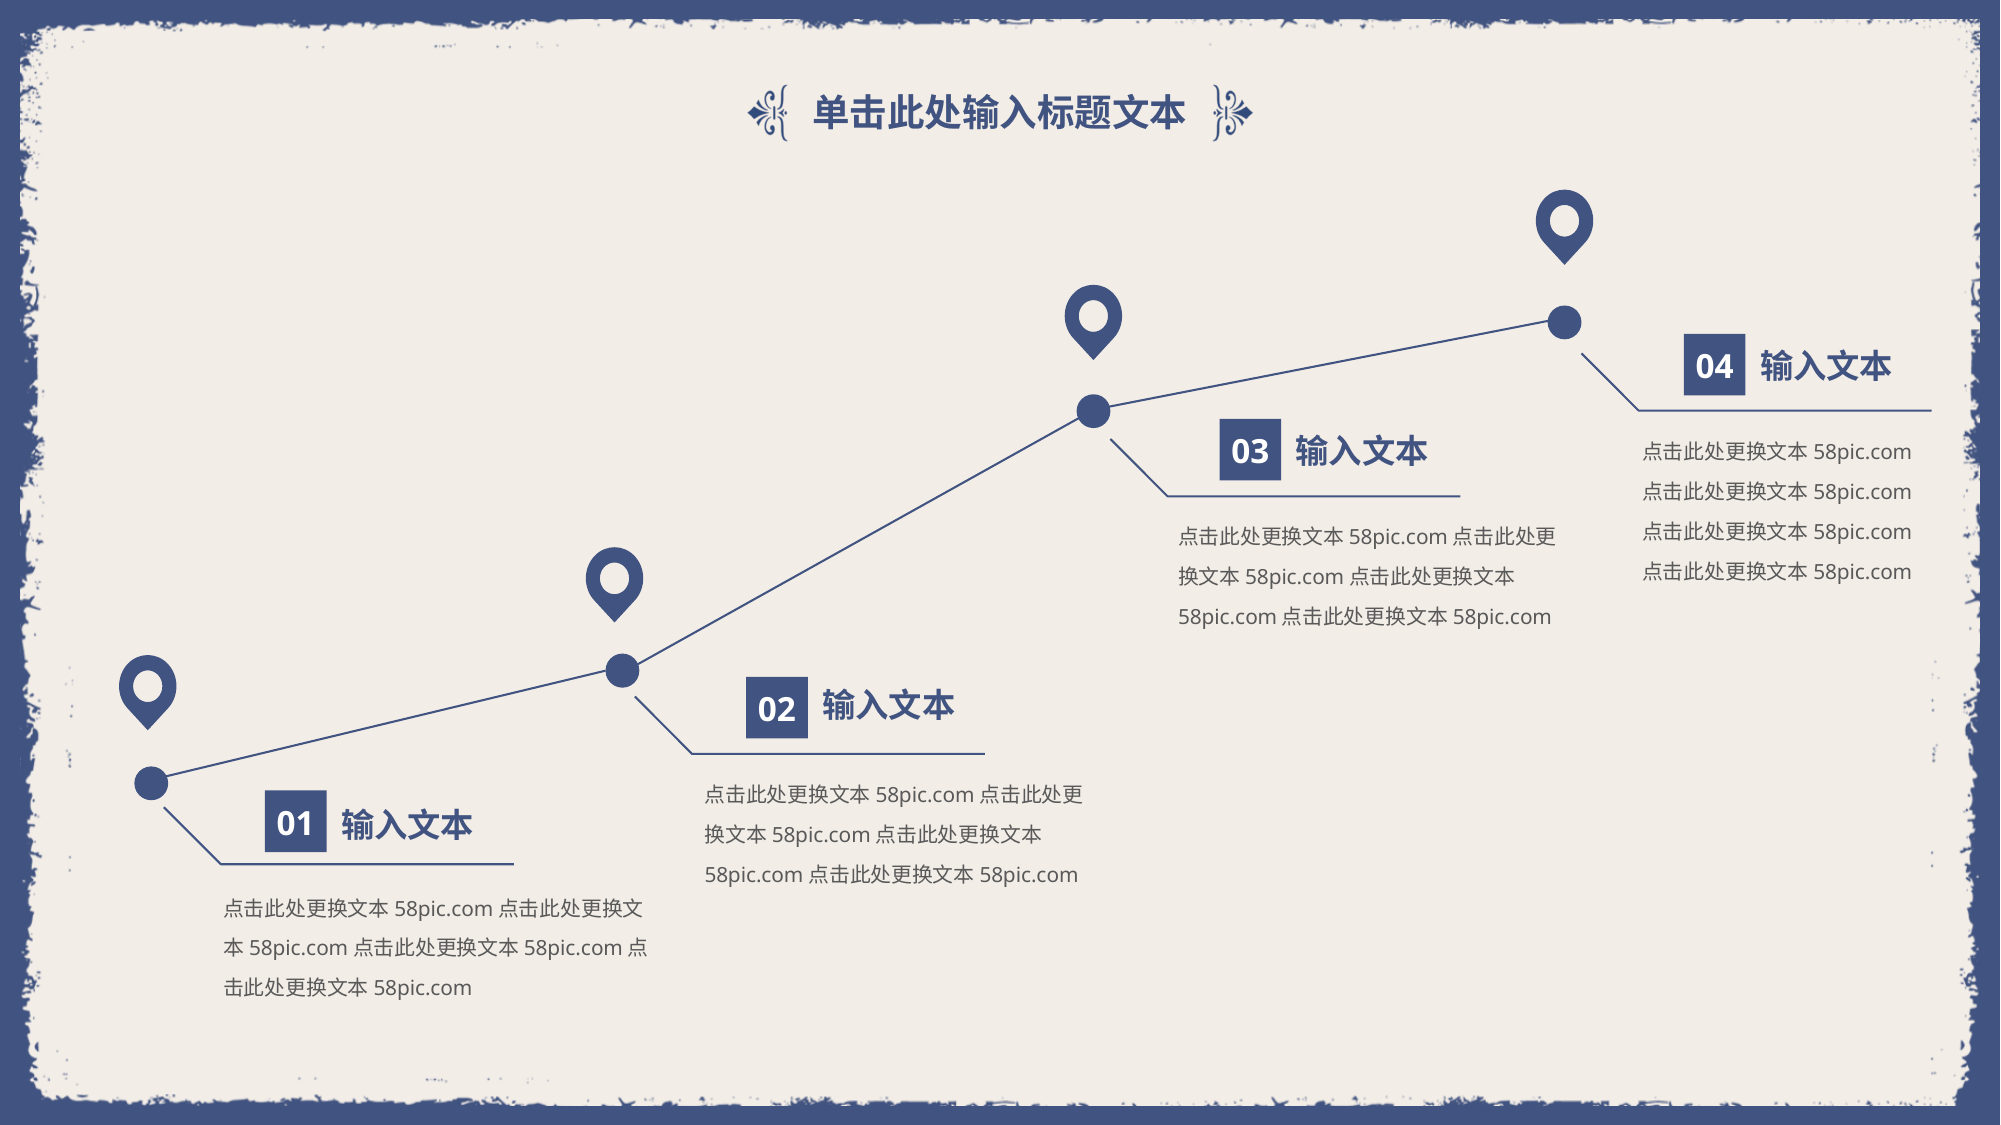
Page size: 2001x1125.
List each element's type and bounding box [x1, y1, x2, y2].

text_box [628, 416, 1082, 670]
text_box [260, 790, 543, 855]
text_box [741, 676, 1024, 739]
picture [738, 93, 796, 134]
text_box [1214, 418, 1498, 481]
text_box [1679, 333, 1962, 396]
text_box [0, 6, 2000, 1119]
picture [1204, 93, 1262, 134]
text_box [1108, 319, 1557, 407]
text_box [163, 670, 606, 777]
